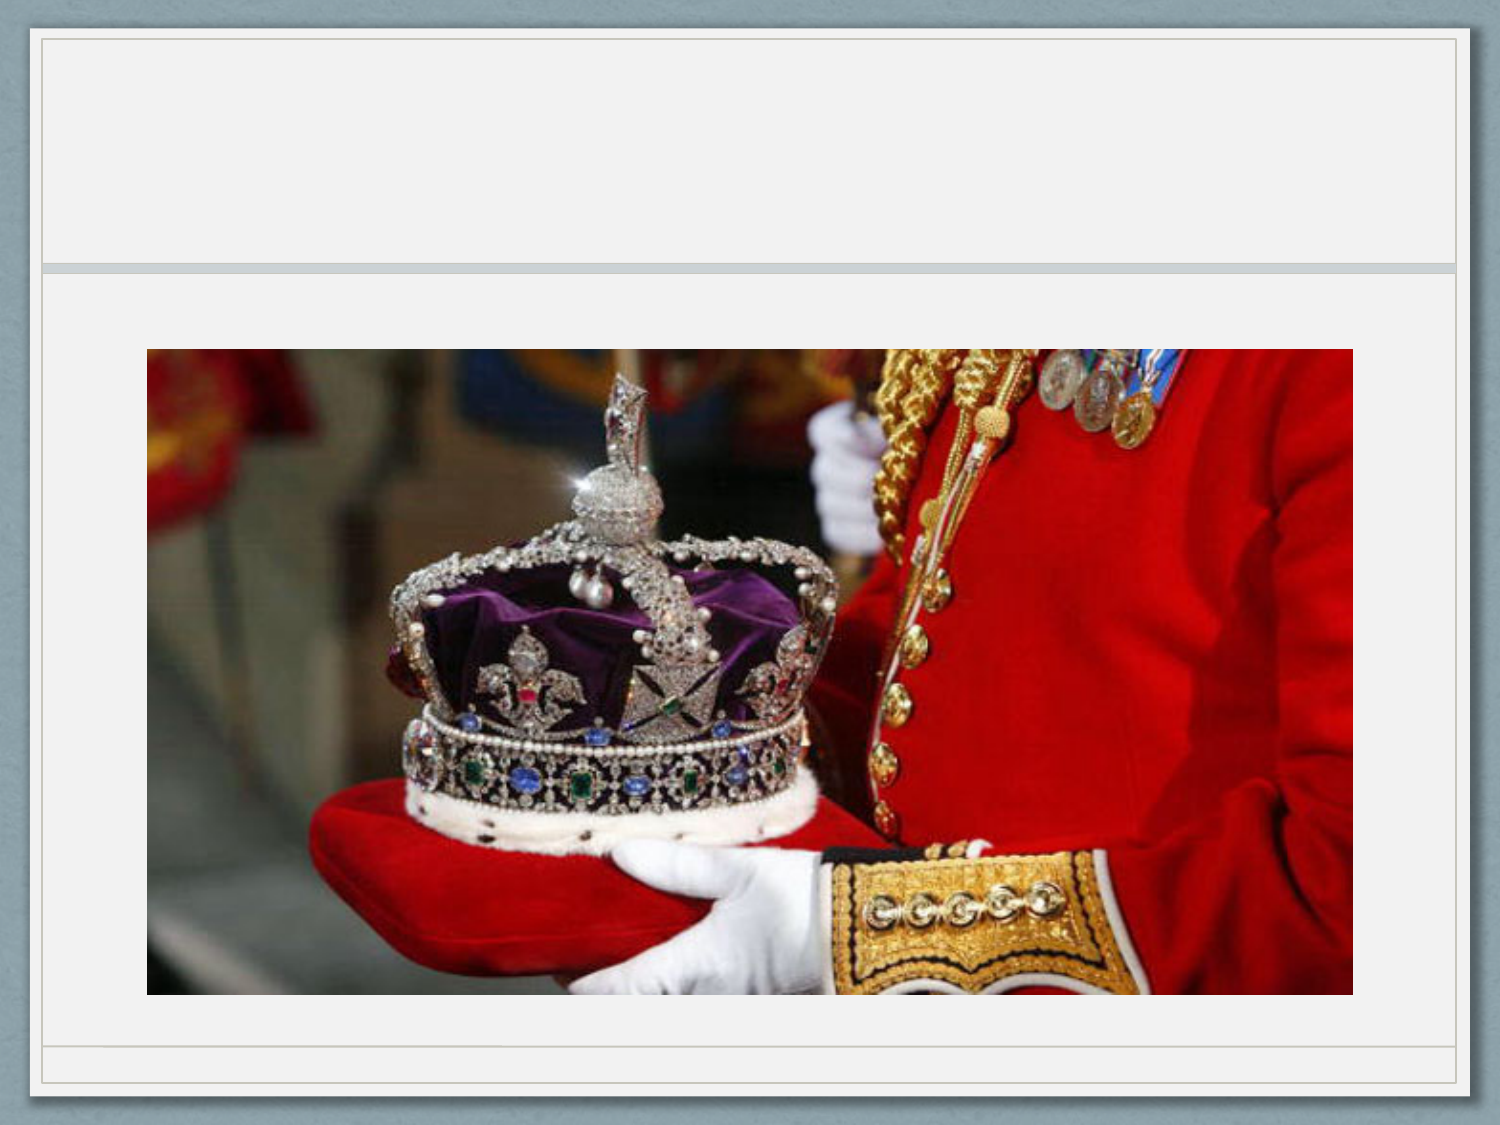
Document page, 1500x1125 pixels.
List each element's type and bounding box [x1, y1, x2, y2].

picture [147, 349, 1354, 996]
